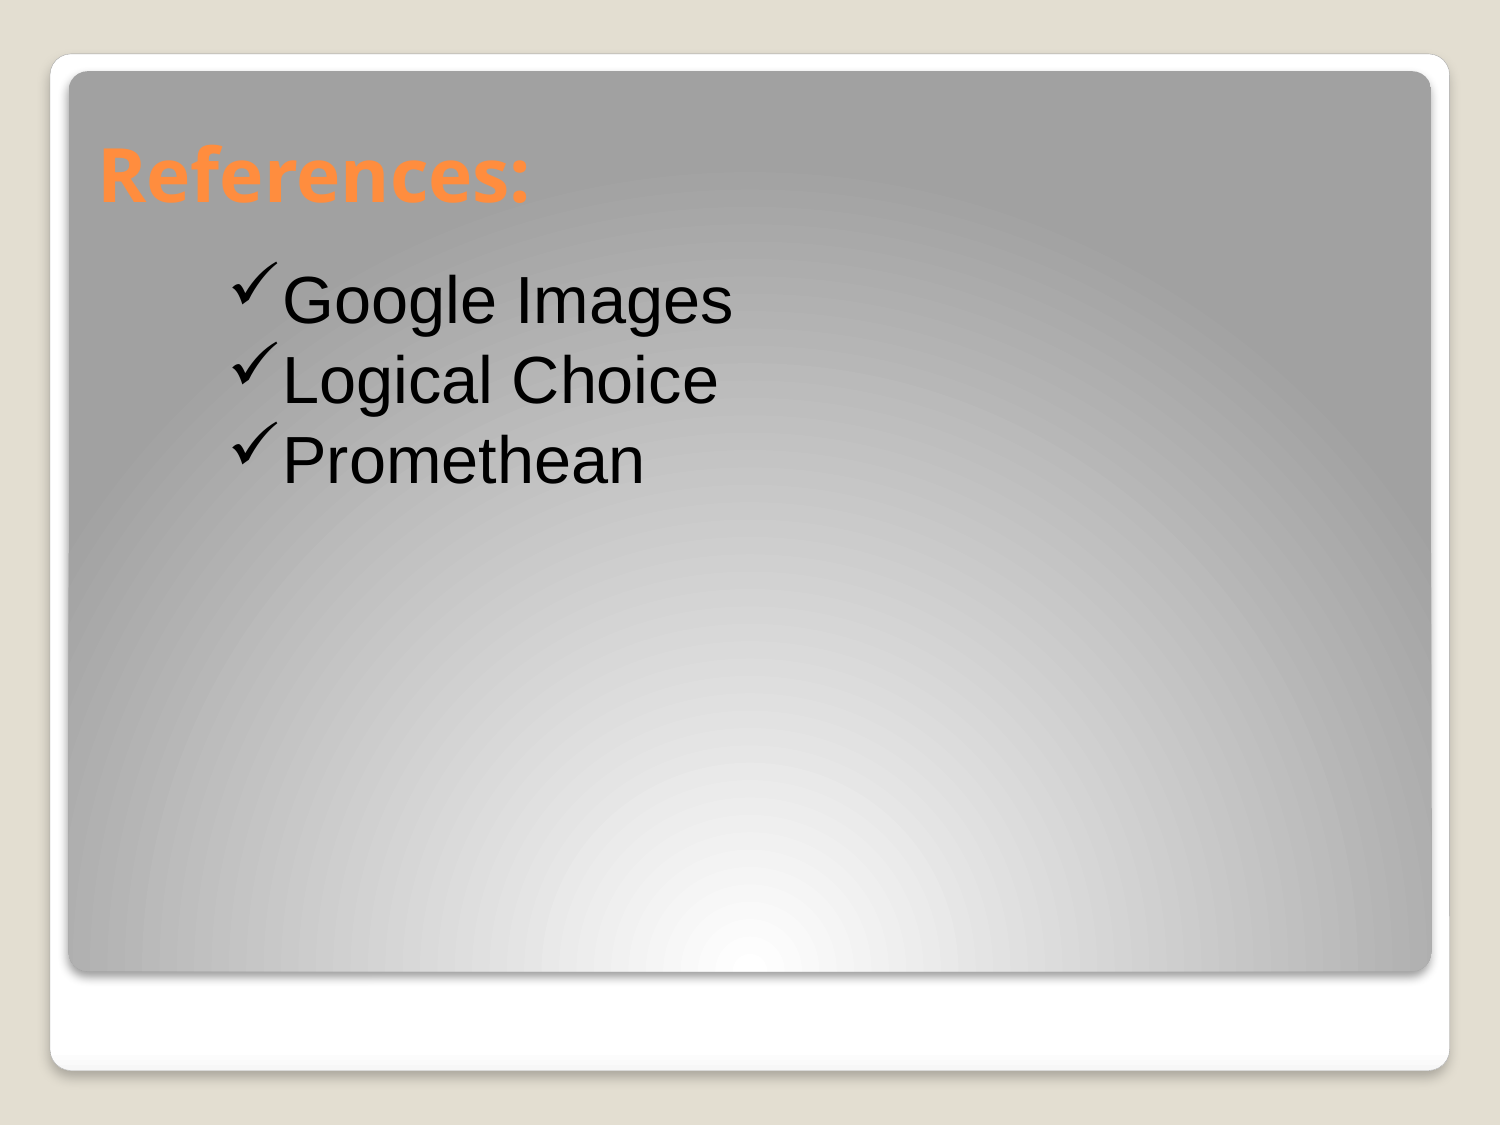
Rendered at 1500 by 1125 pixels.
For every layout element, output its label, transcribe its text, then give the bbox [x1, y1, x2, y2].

text_box Google Images Logical Choice Promethean [212, 249, 1163, 585]
title References: [82, 87, 1425, 225]
